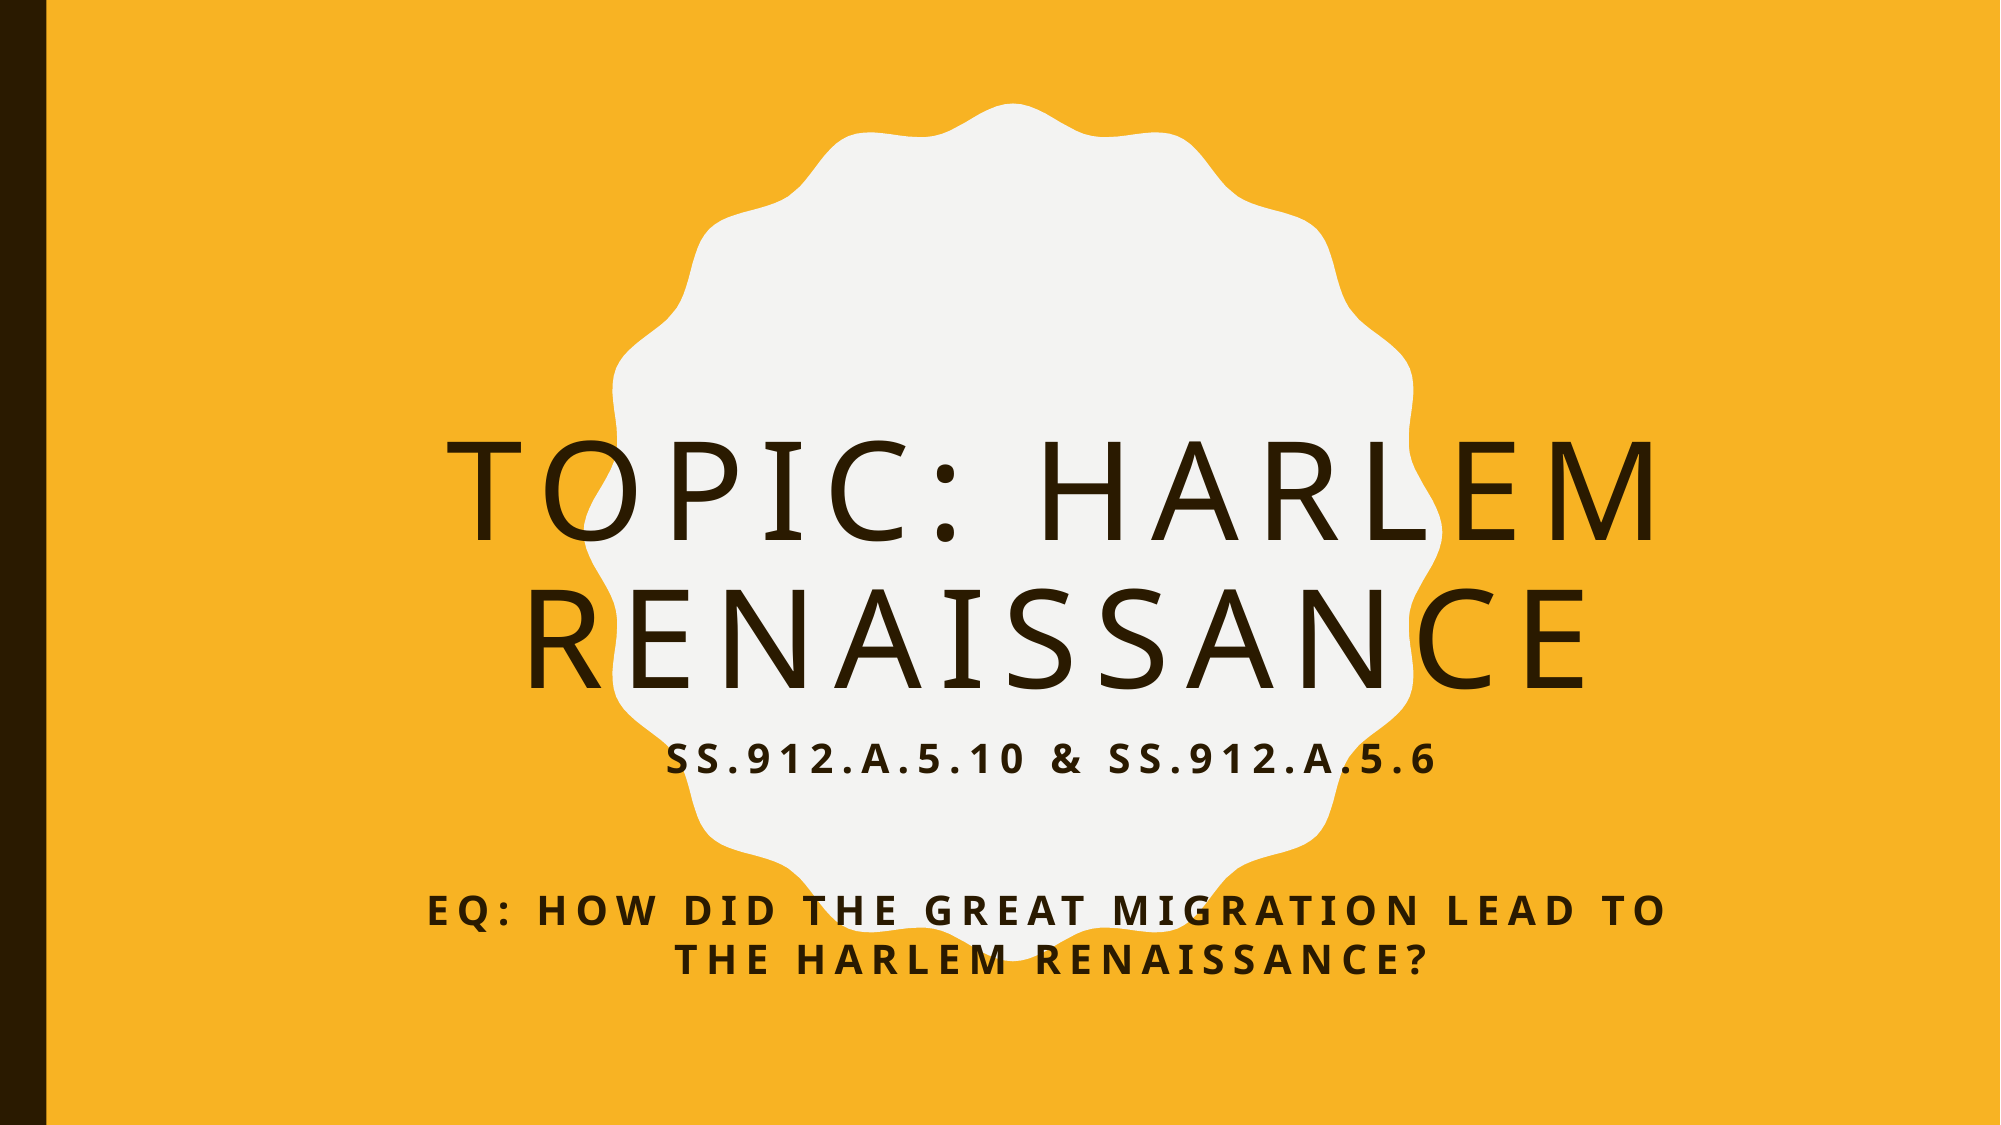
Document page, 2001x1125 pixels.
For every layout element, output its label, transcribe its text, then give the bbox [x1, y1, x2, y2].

title Topic: Harlem Renaissance [218, 419, 1911, 787]
subtitle SS.912.A.5.10 & SS.912.A.5.6 EQ: How did the Great Migration lead to the Harlem Renaissance? [406, 725, 1696, 992]
